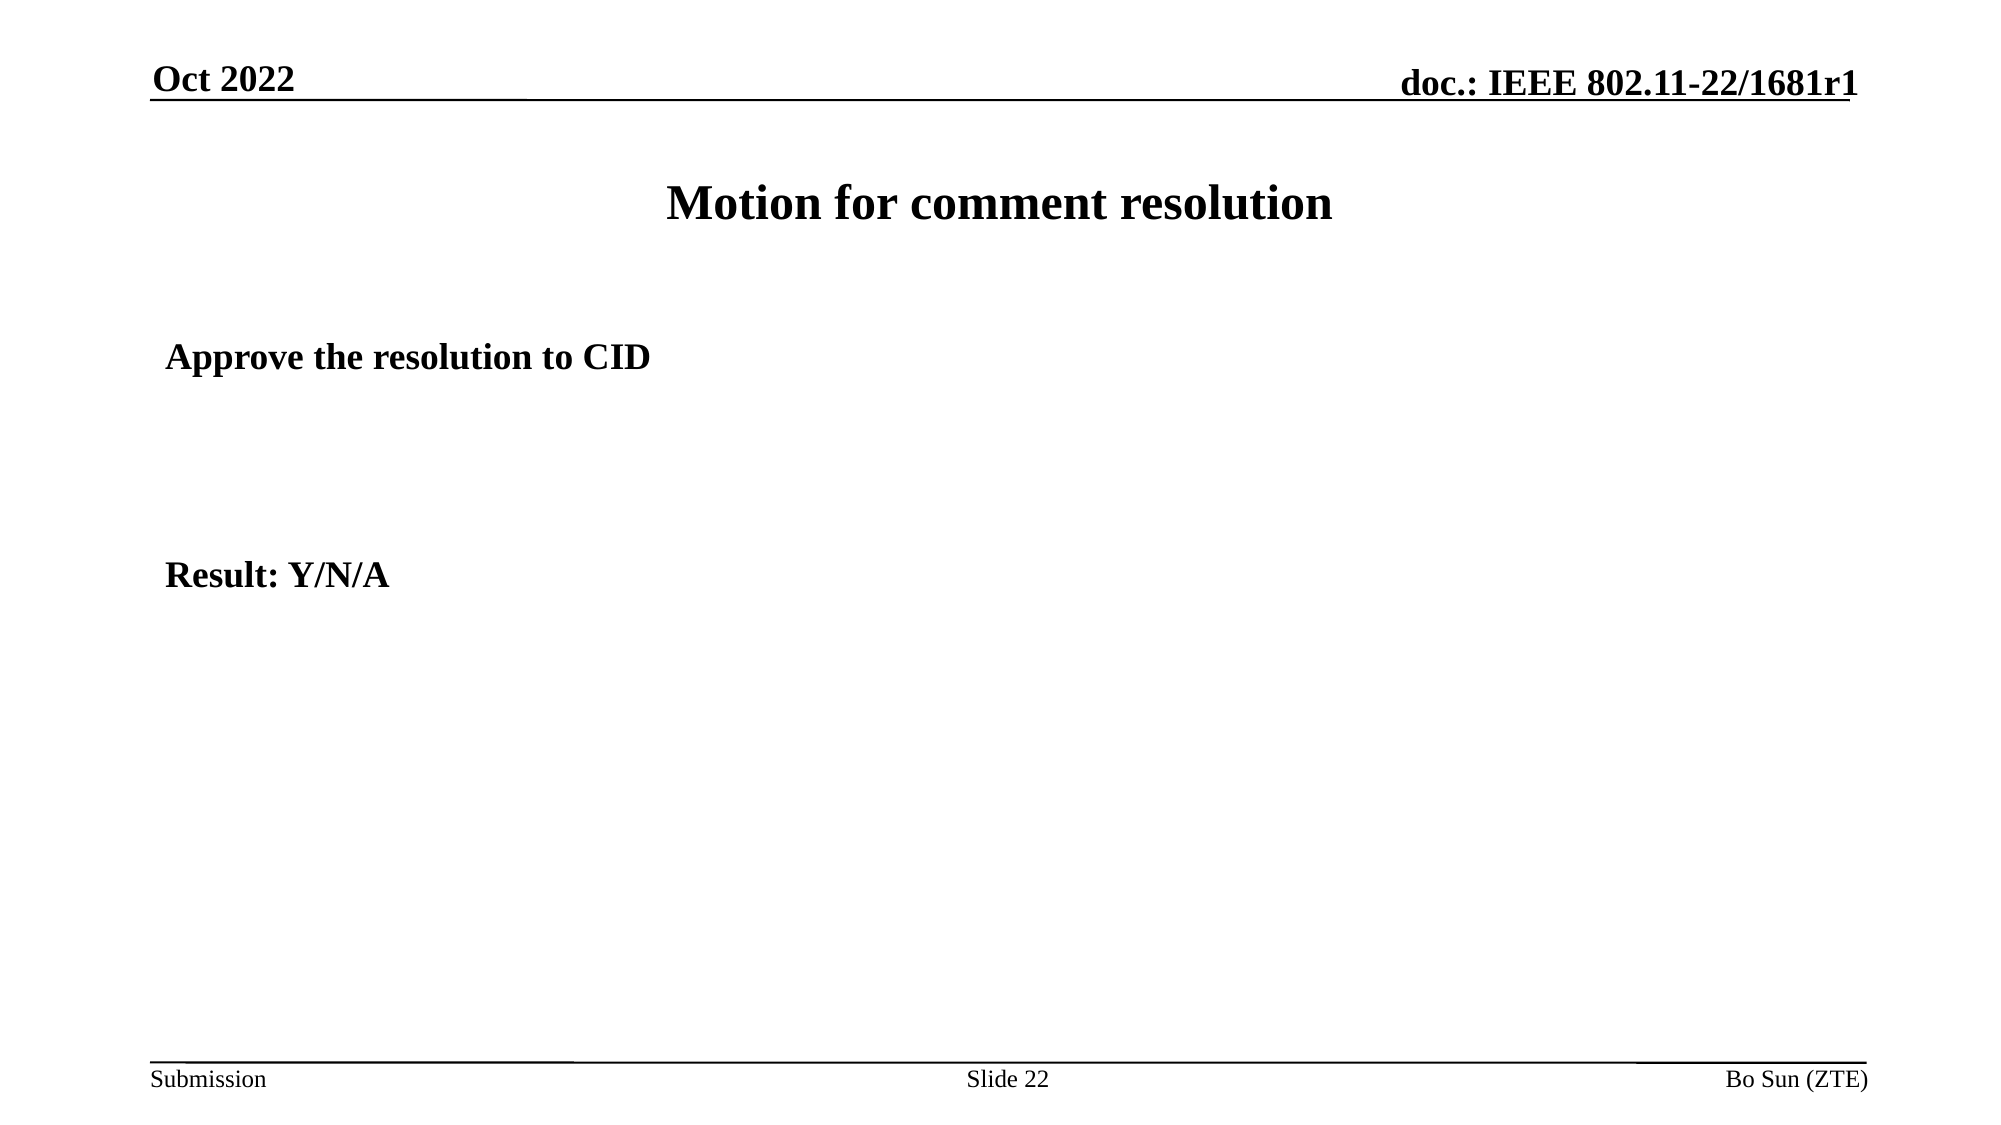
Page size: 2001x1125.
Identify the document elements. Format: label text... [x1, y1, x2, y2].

list Approve the resolution to CID Result: Y/N/A [149, 324, 1850, 1000]
title Motion for comment resolution [149, 112, 1850, 288]
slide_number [152, 54, 563, 100]
footer Bo Sun (ZTE) [1171, 1061, 1869, 1093]
slide_number Slide 22 [949, 1061, 1067, 1123]
